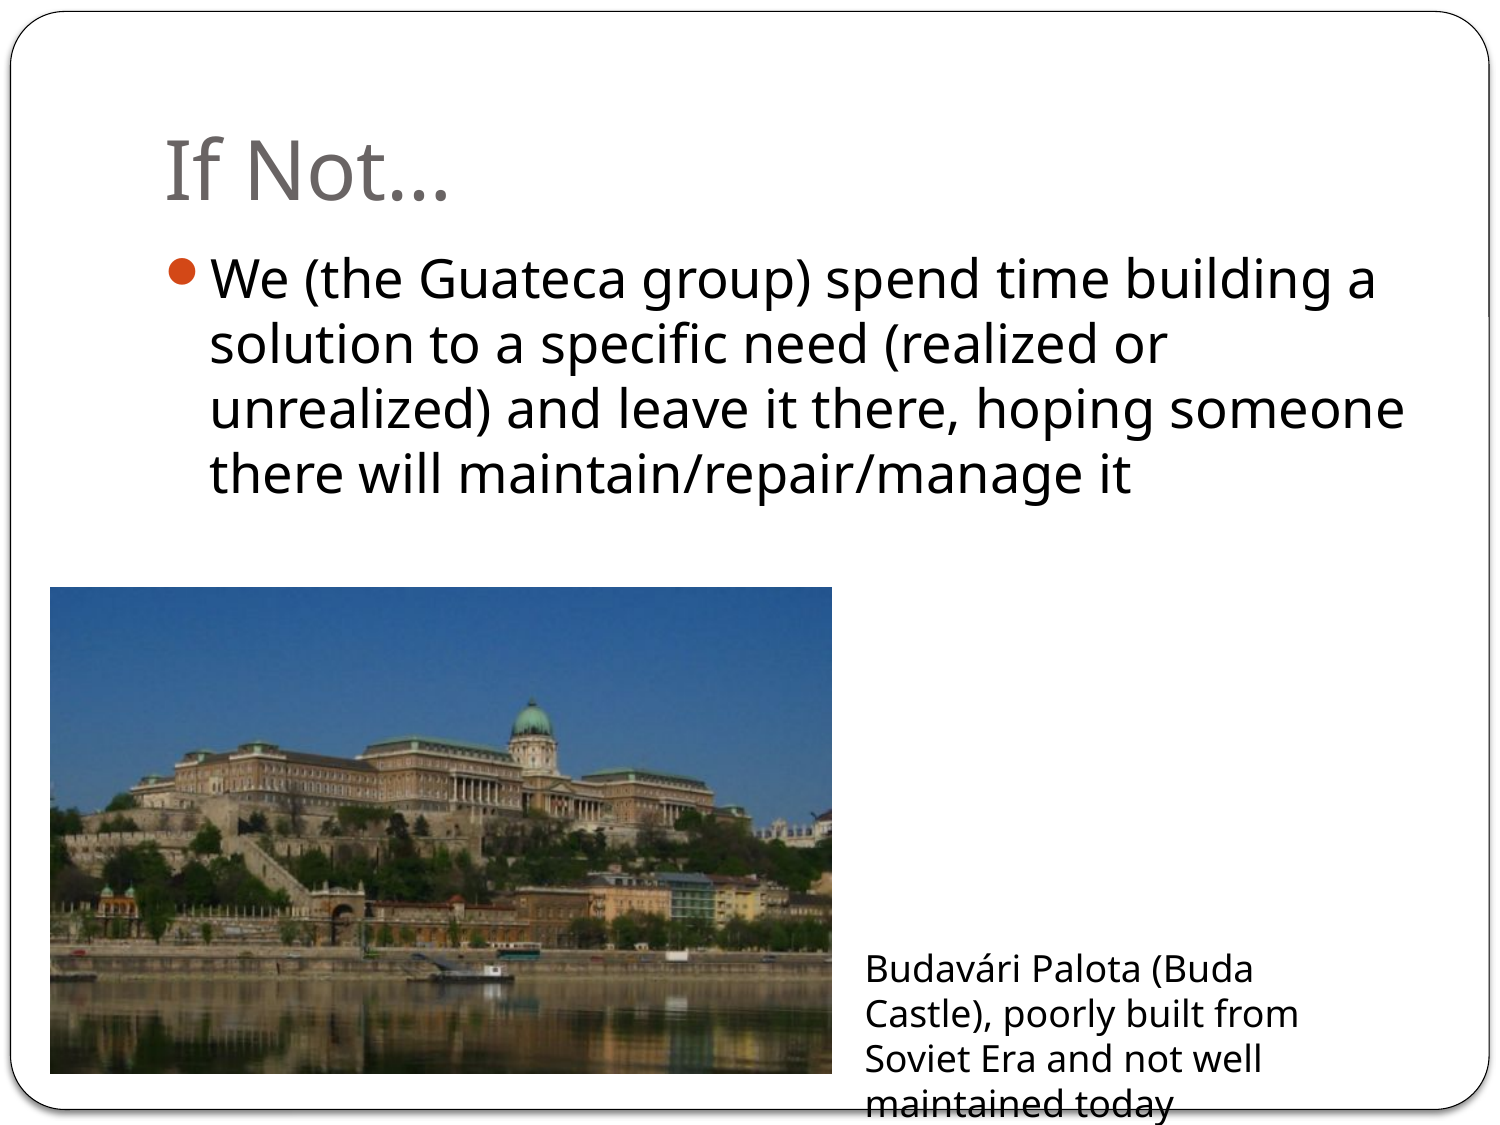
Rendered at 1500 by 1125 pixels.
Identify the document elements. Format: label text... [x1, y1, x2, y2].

title If Not… [150, 45, 1425, 233]
text_box Budavári Palota (Buda Castle), poorly built from Soviet Era and not well maintained today [849, 937, 1388, 1125]
picture [49, 587, 832, 1074]
list We (the Guateca group) spend time building a solution to a specific need (realized or unrealized) and leave it there, hoping someone there will maintain/repair/manage it [150, 237, 1425, 988]
